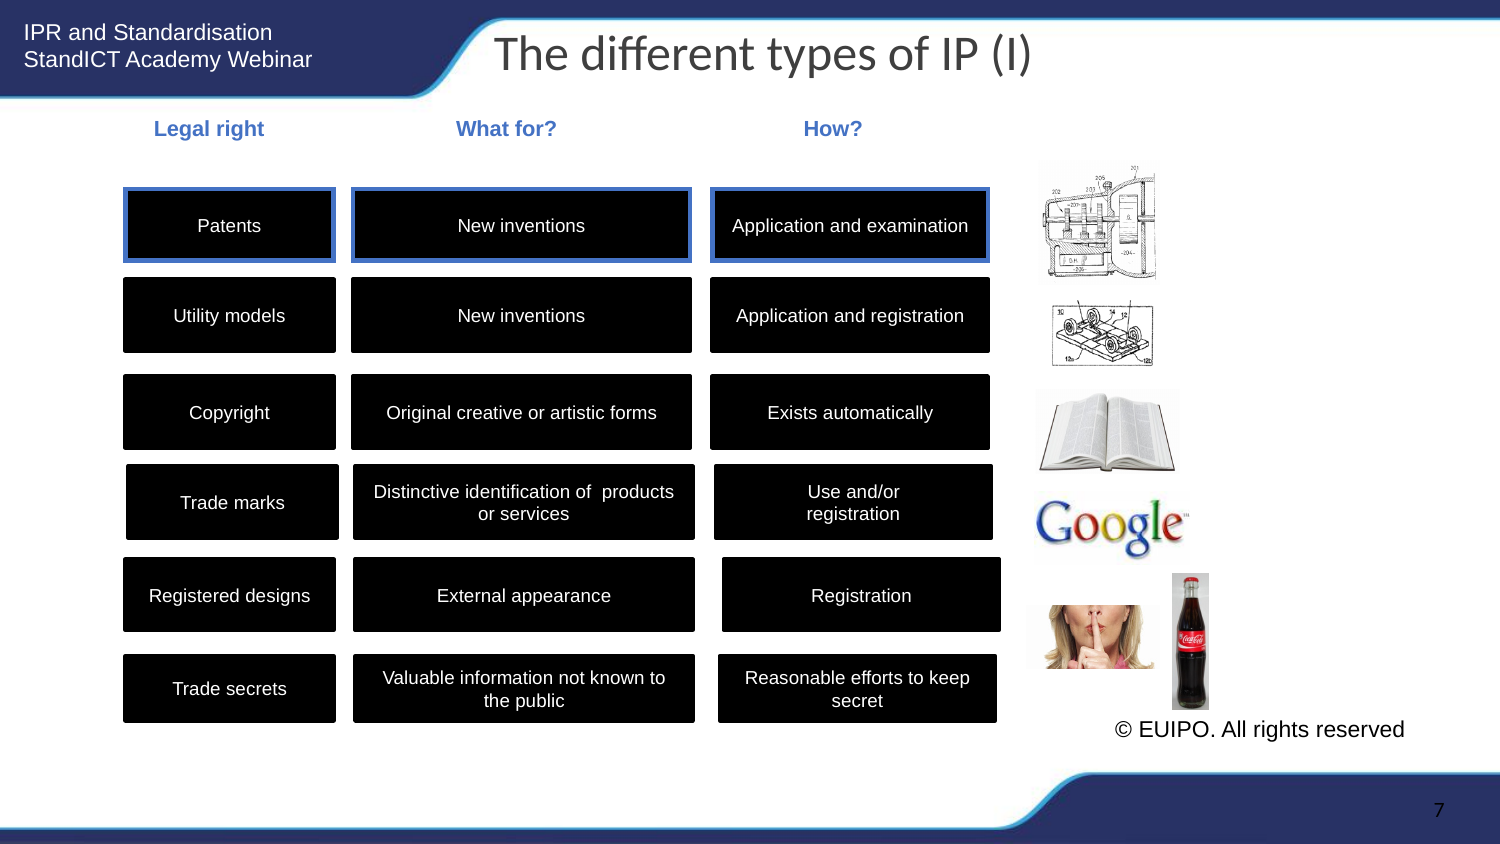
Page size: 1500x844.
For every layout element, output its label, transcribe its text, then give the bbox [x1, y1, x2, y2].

picture [0, 0, 1500, 844]
text_box © EUIPO. All rights reserved [1100, 706, 1469, 749]
text_box The different types of IP (I) [482, 21, 1293, 129]
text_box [125, 107, 1209, 721]
